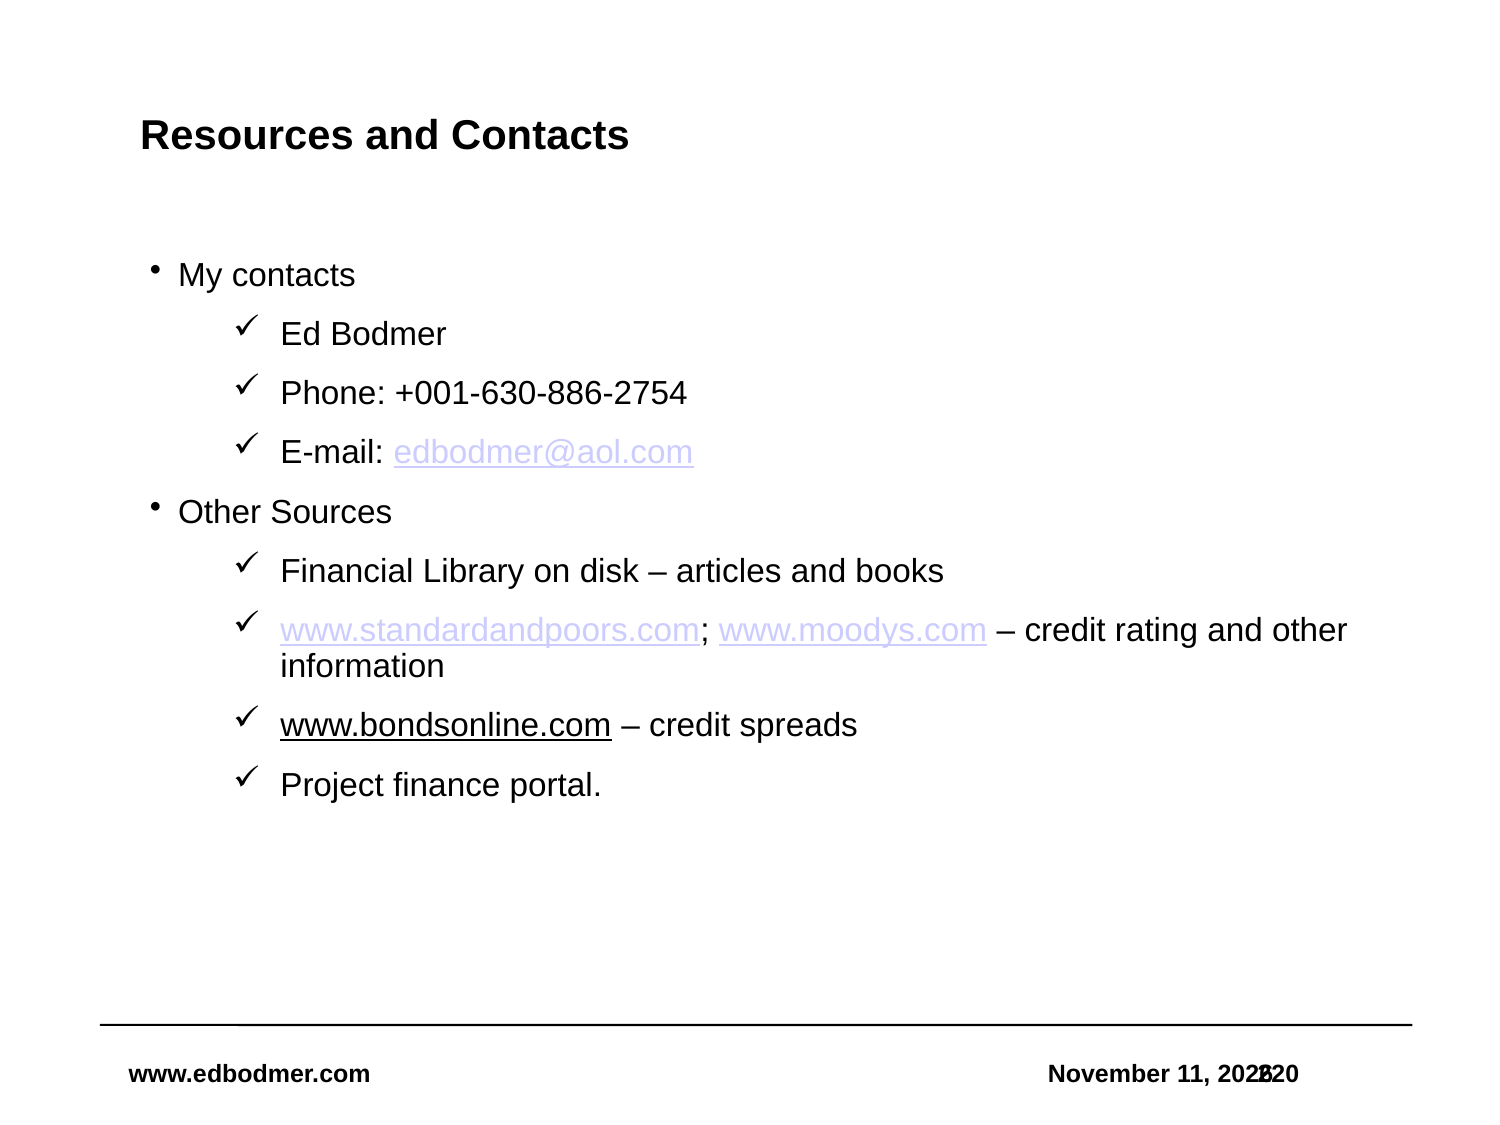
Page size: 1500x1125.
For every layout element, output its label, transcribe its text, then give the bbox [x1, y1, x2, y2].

title Resources and Contacts [124, 99, 1288, 226]
list My contacts Ed Bodmer Phone: +001-630-886-2754 E-mail: edbodmer@aol.com Other Sources Financial Library on disk – articles and books www.standardandpoors.com; www.moodys.com – credit rating and other information www.bondsonline.com – credit spreads Project finance portal. [124, 249, 1376, 1001]
